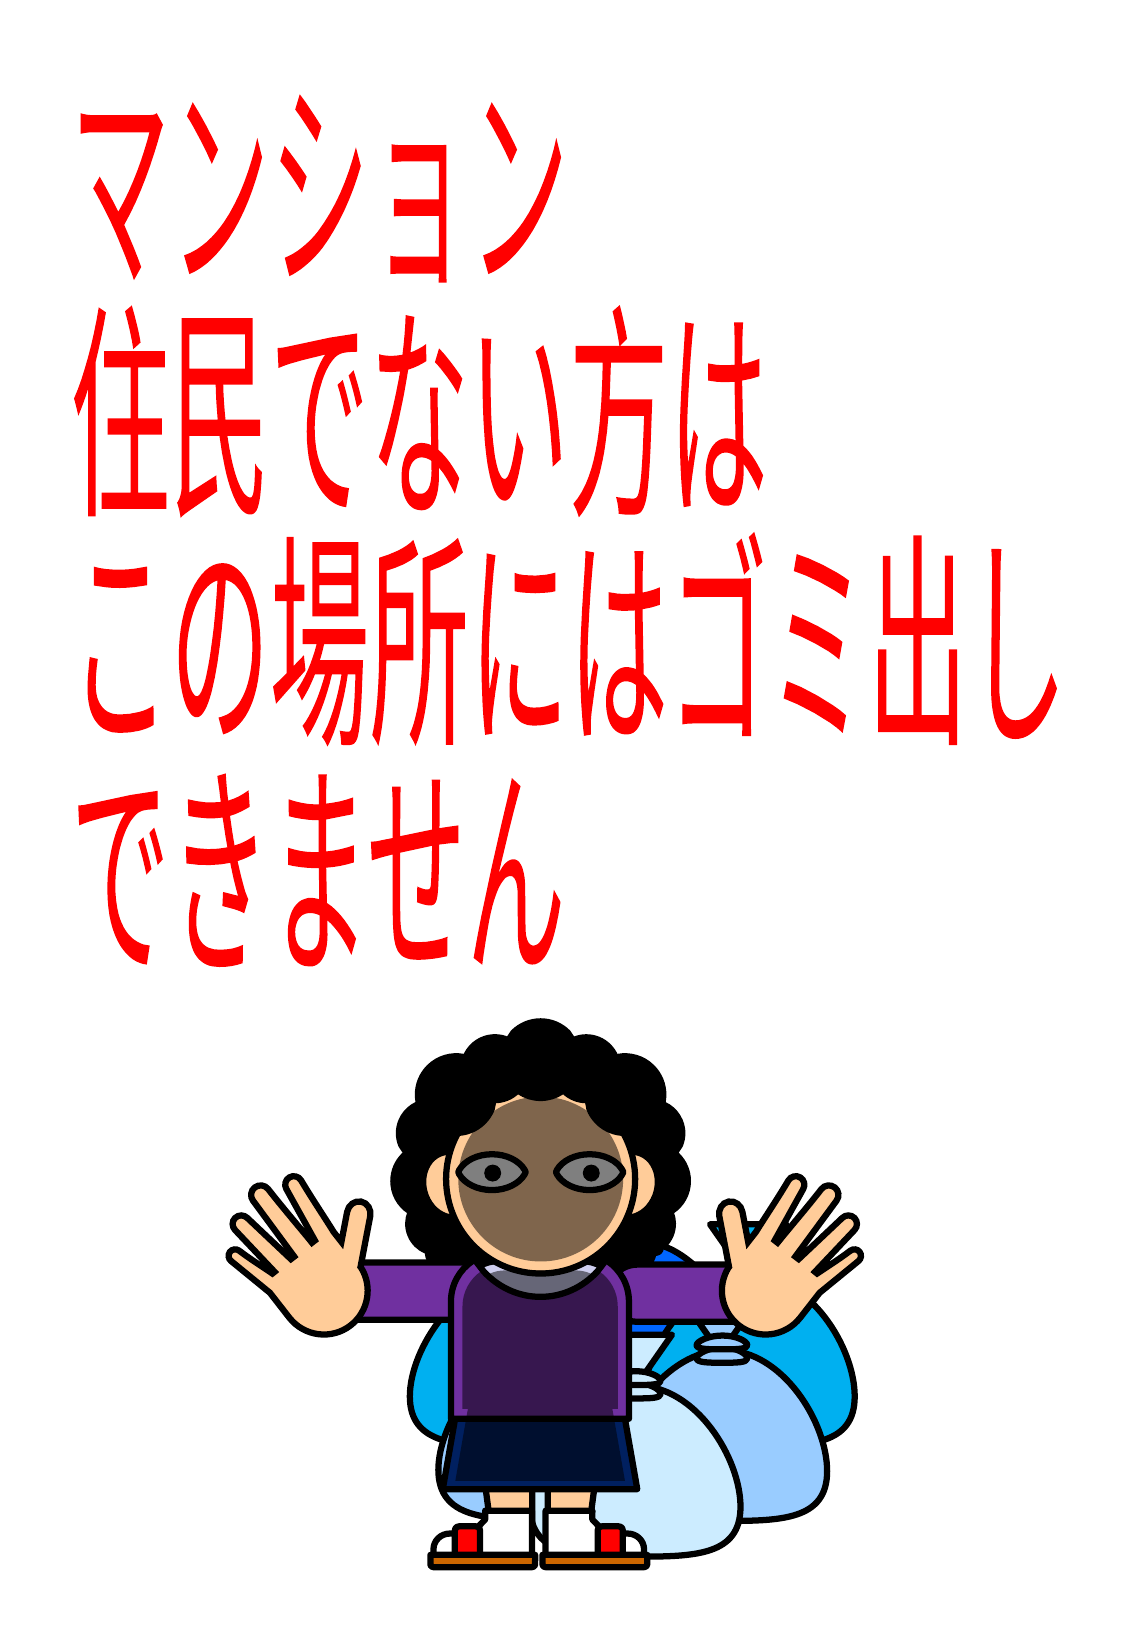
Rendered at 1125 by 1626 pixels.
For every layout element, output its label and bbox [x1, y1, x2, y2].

text_box [244, 1021, 861, 1568]
